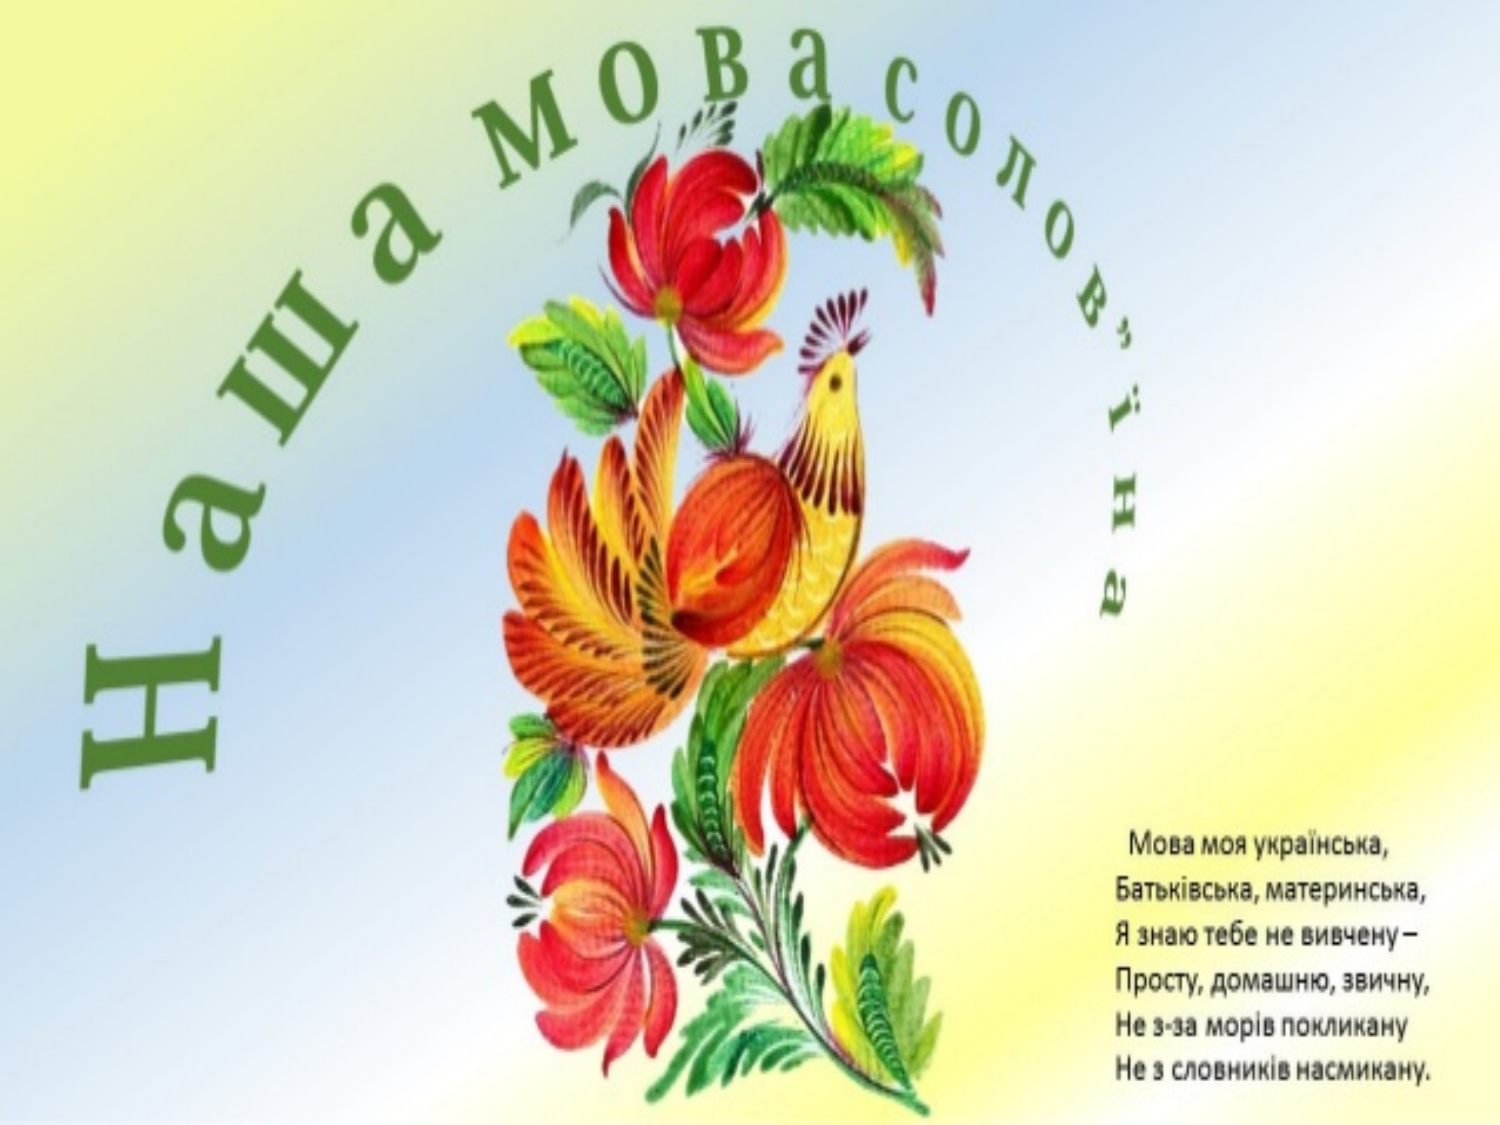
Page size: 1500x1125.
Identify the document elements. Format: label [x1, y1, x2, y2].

list [0, 0, 1500, 1125]
